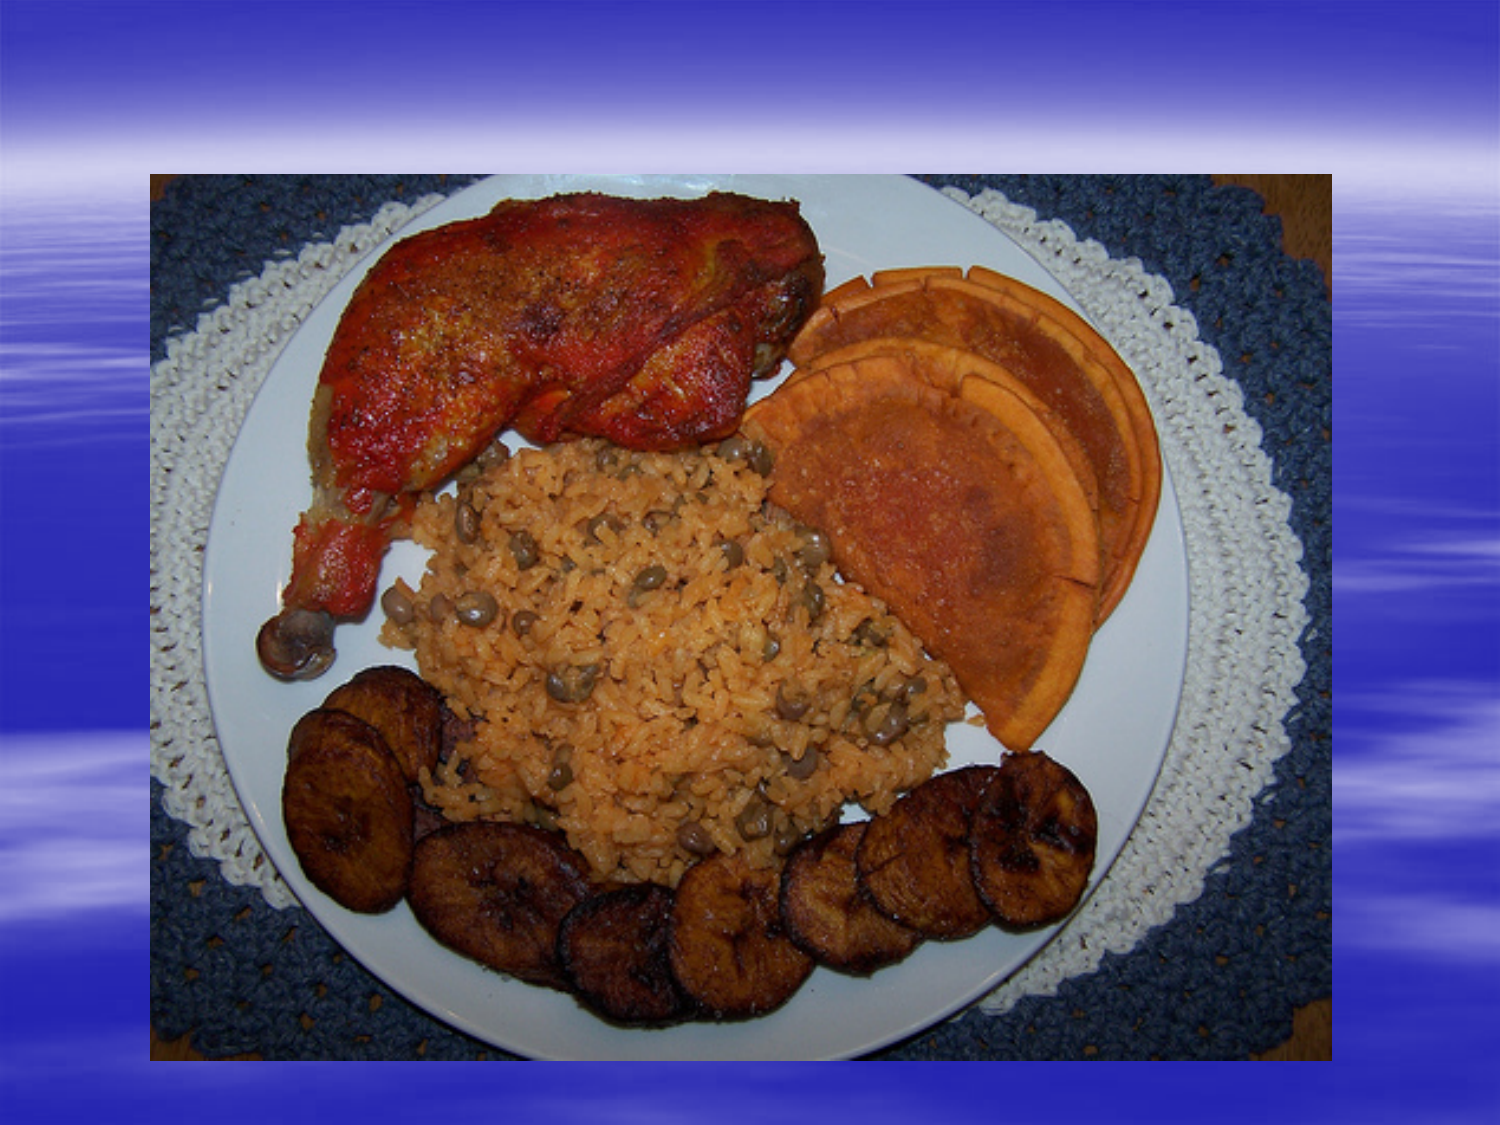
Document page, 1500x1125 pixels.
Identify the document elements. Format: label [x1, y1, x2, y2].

picture [149, 174, 1332, 1062]
